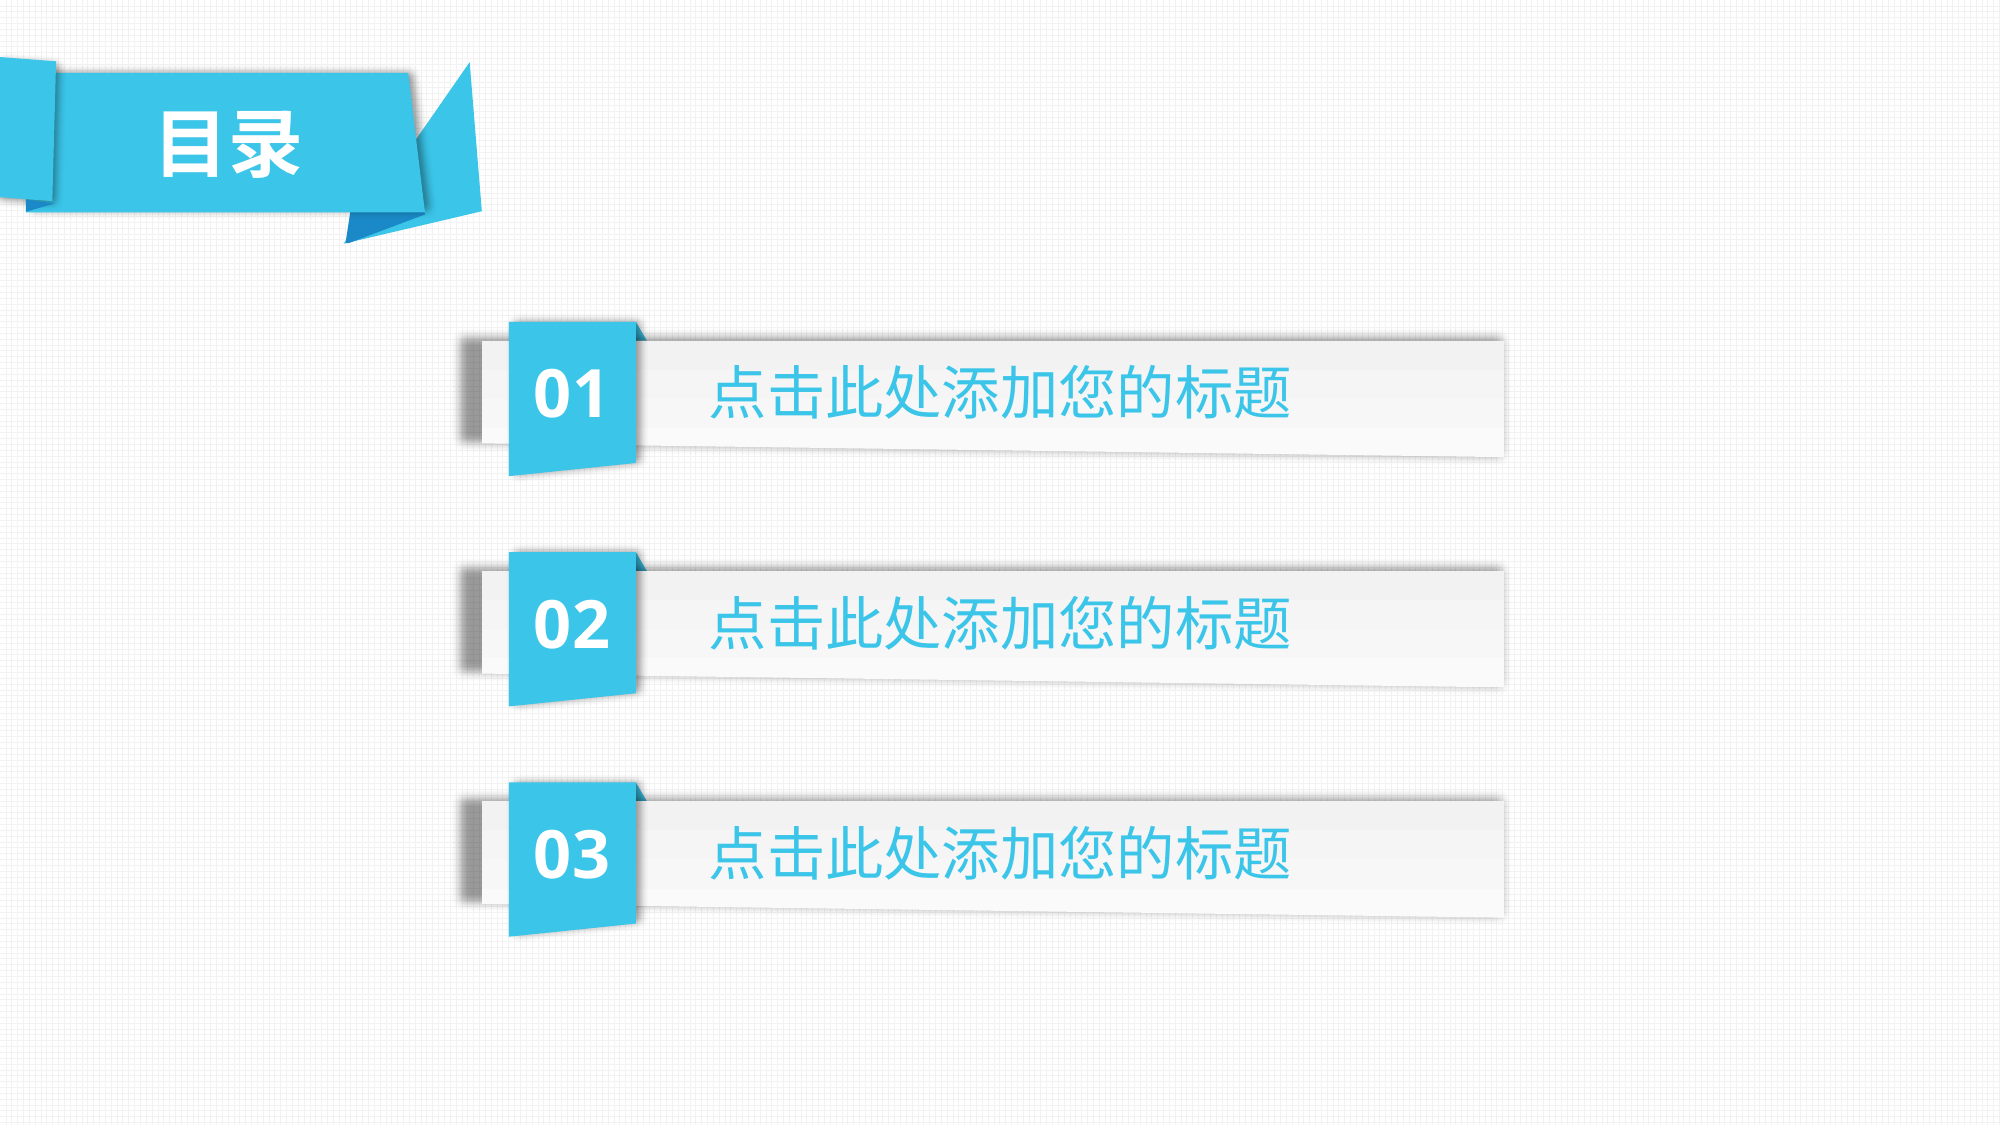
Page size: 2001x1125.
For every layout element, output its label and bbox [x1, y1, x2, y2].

text_box [481, 321, 1505, 477]
text_box [0, 59, 489, 245]
text_box [481, 782, 1505, 937]
text_box [481, 551, 1505, 707]
